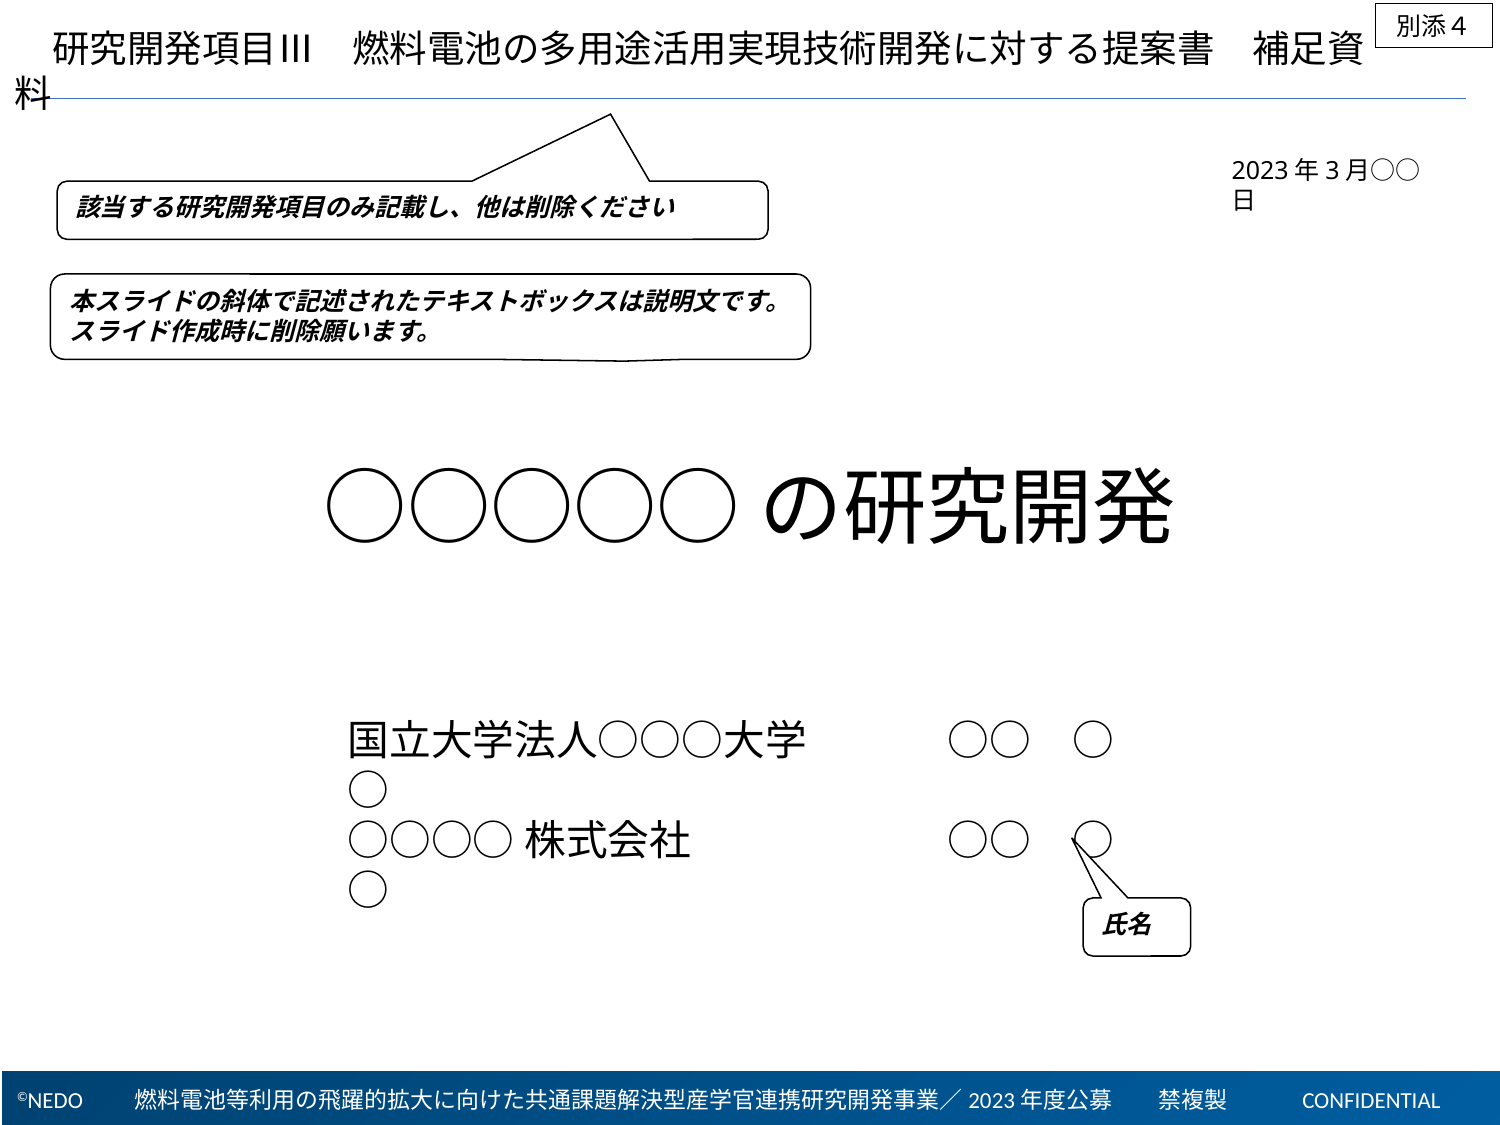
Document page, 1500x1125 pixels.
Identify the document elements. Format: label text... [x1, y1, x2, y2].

text_box 研究開発項目Ⅲ 燃料電池の多用途活用実現技術開発に対する提案書 補足資料 [0, 17, 1404, 168]
text_box 氏名 [1071, 837, 1191, 957]
text_box 別添４ [1375, 3, 1493, 48]
text_box 該当する研究開発項目のみ記載し、他は削除ください [57, 114, 769, 240]
text_box 本スライドの斜体で記述されたテキストボックスは説明文です。 スライド作成時に削除願います。 [50, 273, 811, 362]
text_box 2023年3月○○日 [1216, 147, 1460, 223]
text_box ○○○○○の研究開発 [111, 446, 1389, 562]
text_box 国立大学法人○○○大学 ○○ ○○ ○○○○株式会社 ○○ ○○ [332, 706, 1168, 922]
